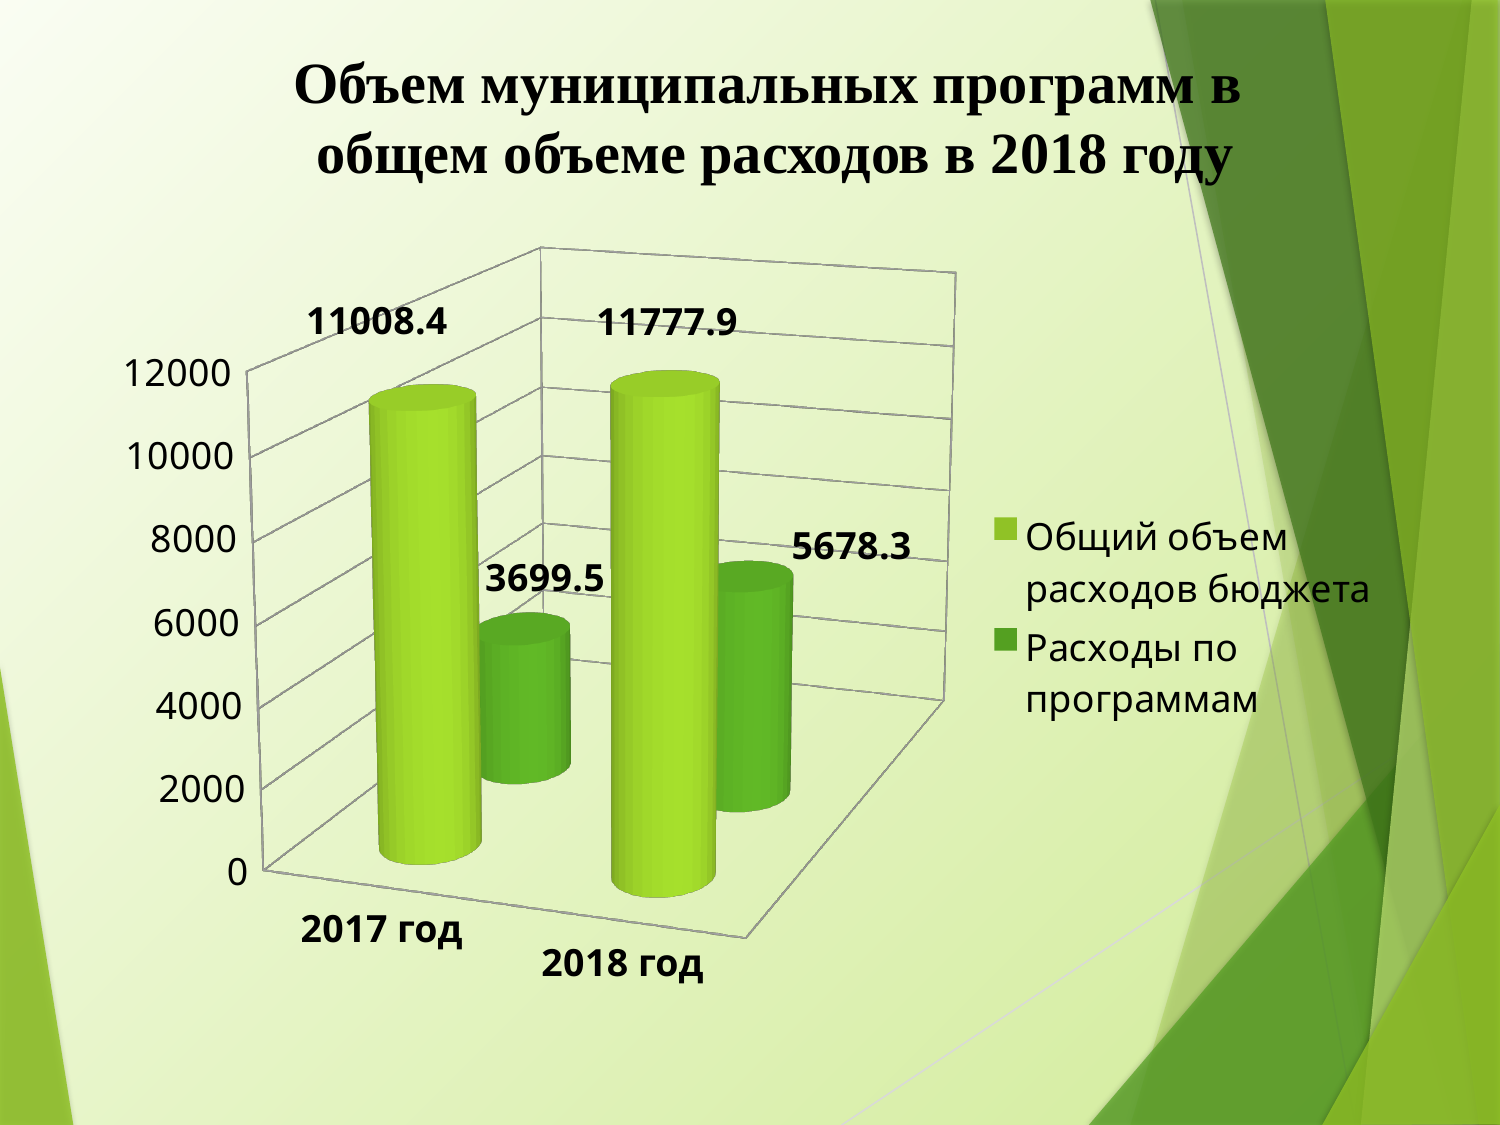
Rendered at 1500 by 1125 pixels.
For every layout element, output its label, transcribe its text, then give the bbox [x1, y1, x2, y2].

text_box Объем муниципальных программ в общем объеме расходов в 2018 году [99, 37, 1450, 225]
chart [96, 228, 1396, 1006]
